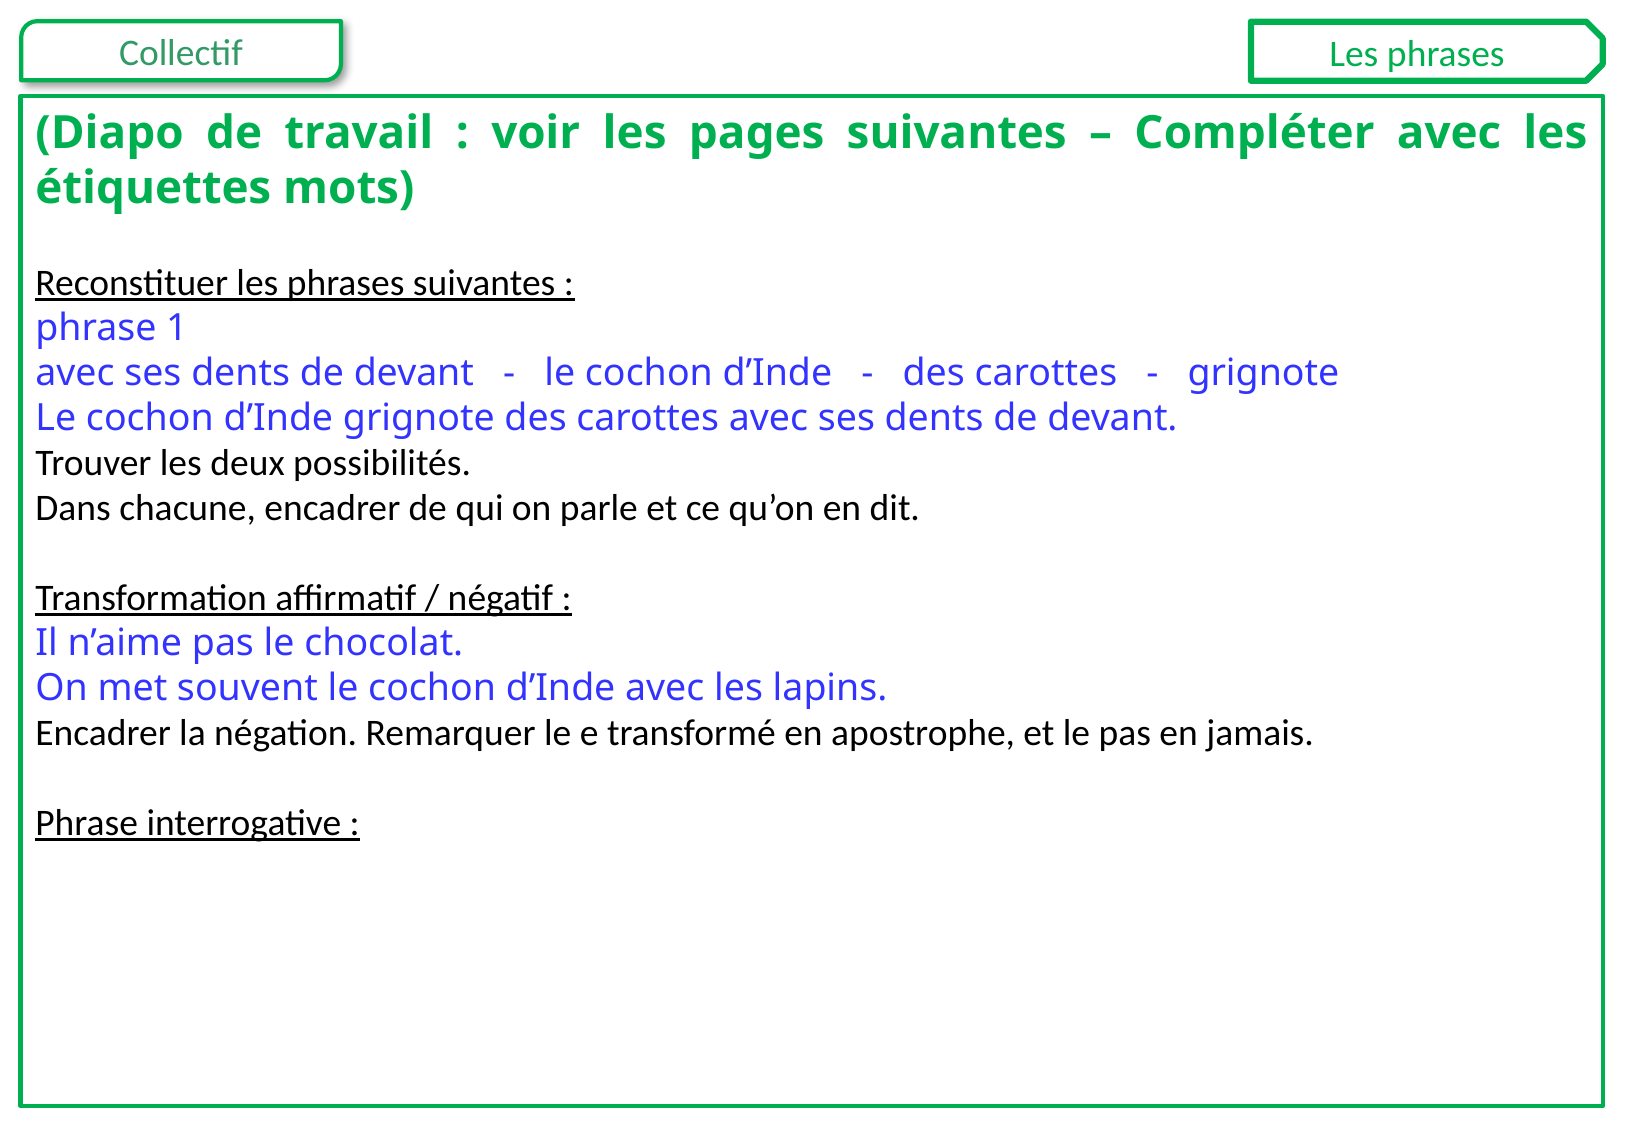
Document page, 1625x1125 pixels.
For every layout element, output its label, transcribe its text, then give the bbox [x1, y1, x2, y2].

list (Diapo de travail : voir les pages suivantes – Compléter avec les étiquettes mots) Reconstituer les phrases suivantes : phrase 1 avec ses dents de devant - le cochon d’Inde - des carottes - grignote Le cochon d’Inde grignote des carottes avec ses dents de devant. Trouver les deux possibilités. Dans chacune, encadrer de qui on parle et ce qu’on en dit. Transformation affirmatif / négatif : Il n’aime pas le chocolat. On met souvent le cochon d’Inde avec les lapins. Encadrer la négation. Remarquer le e transformé en apostrophe, et le pas en jamais. Phrase interrogative : [18, 94, 1605, 1108]
list Les phrases [1250, 21, 1584, 81]
